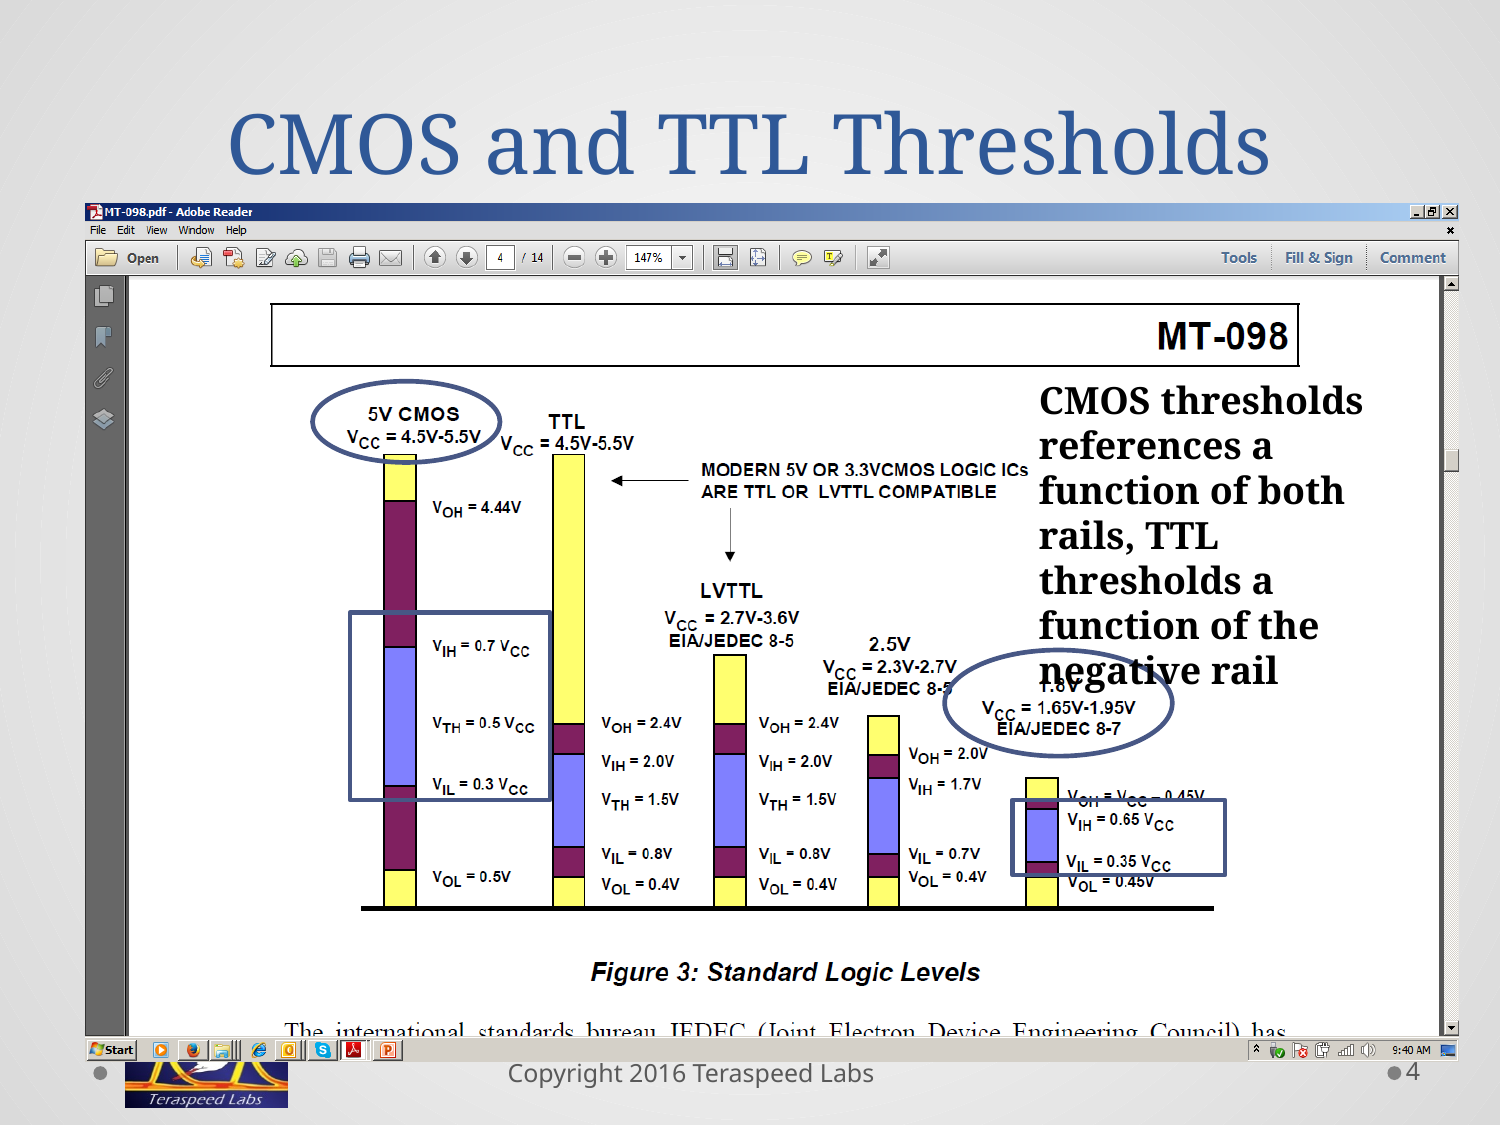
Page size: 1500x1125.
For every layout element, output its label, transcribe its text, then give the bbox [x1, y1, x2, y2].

picture [85, 203, 1460, 1108]
slide_number 4 [1401, 1042, 1494, 1103]
footer Copyright 2016 Teraspeed Labs [500, 1070, 968, 1105]
title CMOS and TTL Thresholds [75, 0, 1425, 263]
